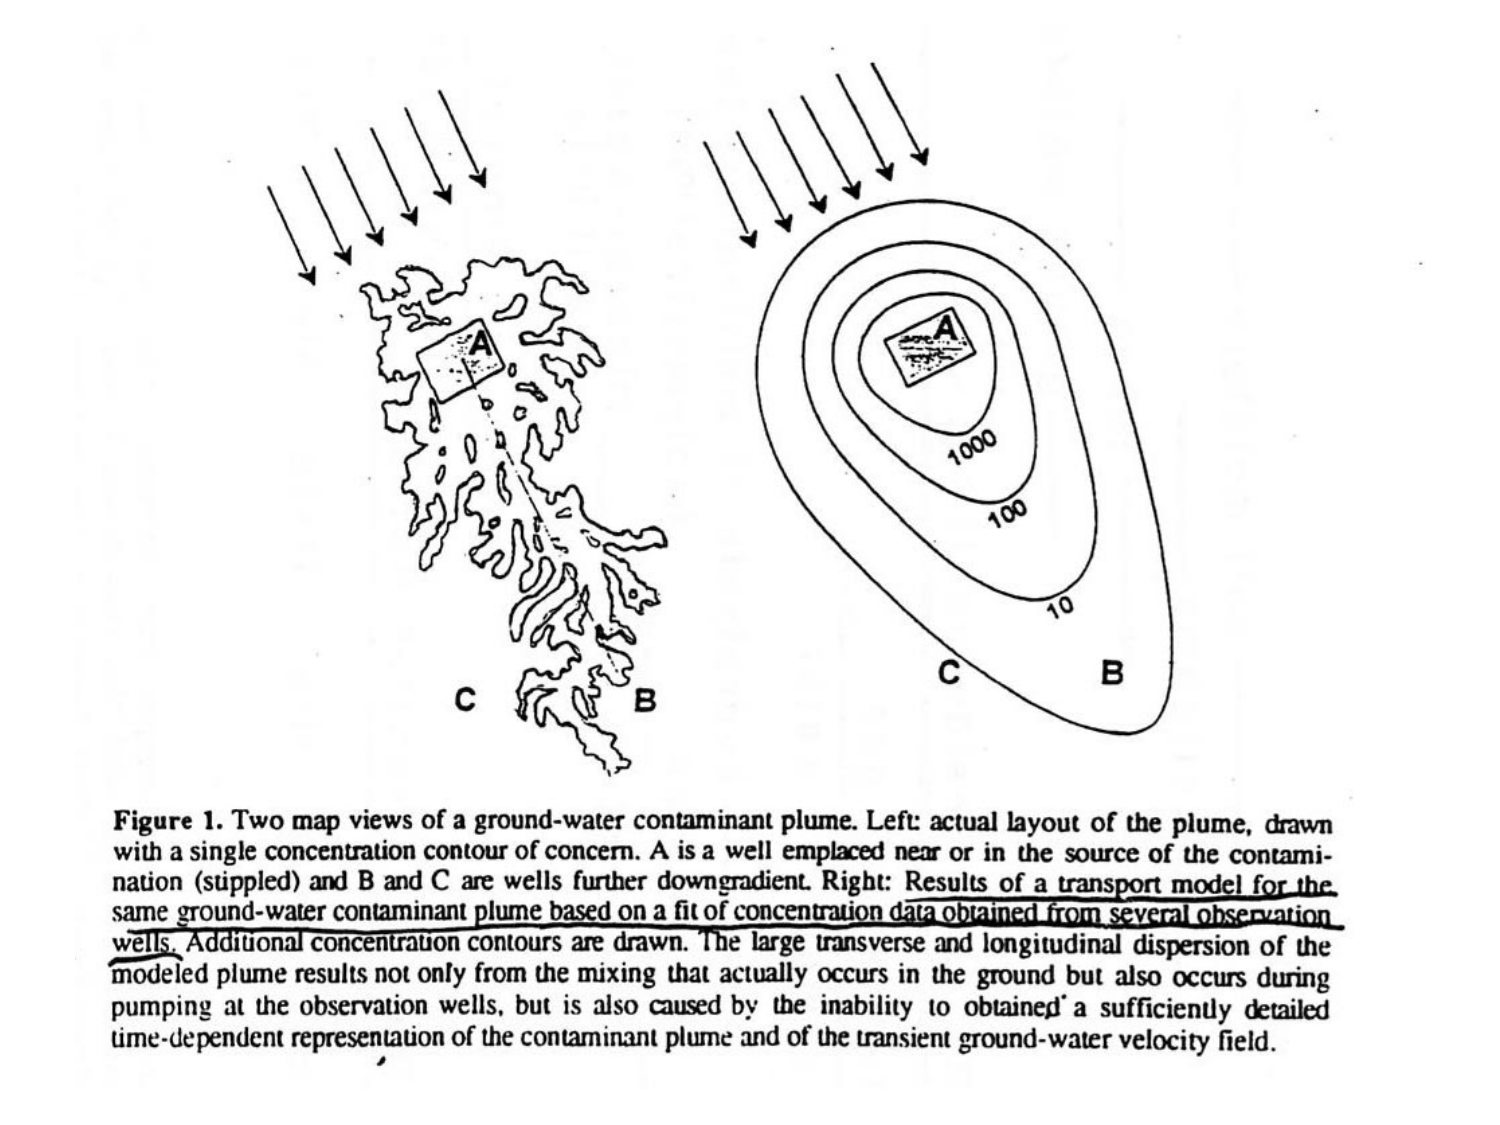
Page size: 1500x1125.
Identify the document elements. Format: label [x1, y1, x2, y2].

picture [74, 24, 1426, 1089]
